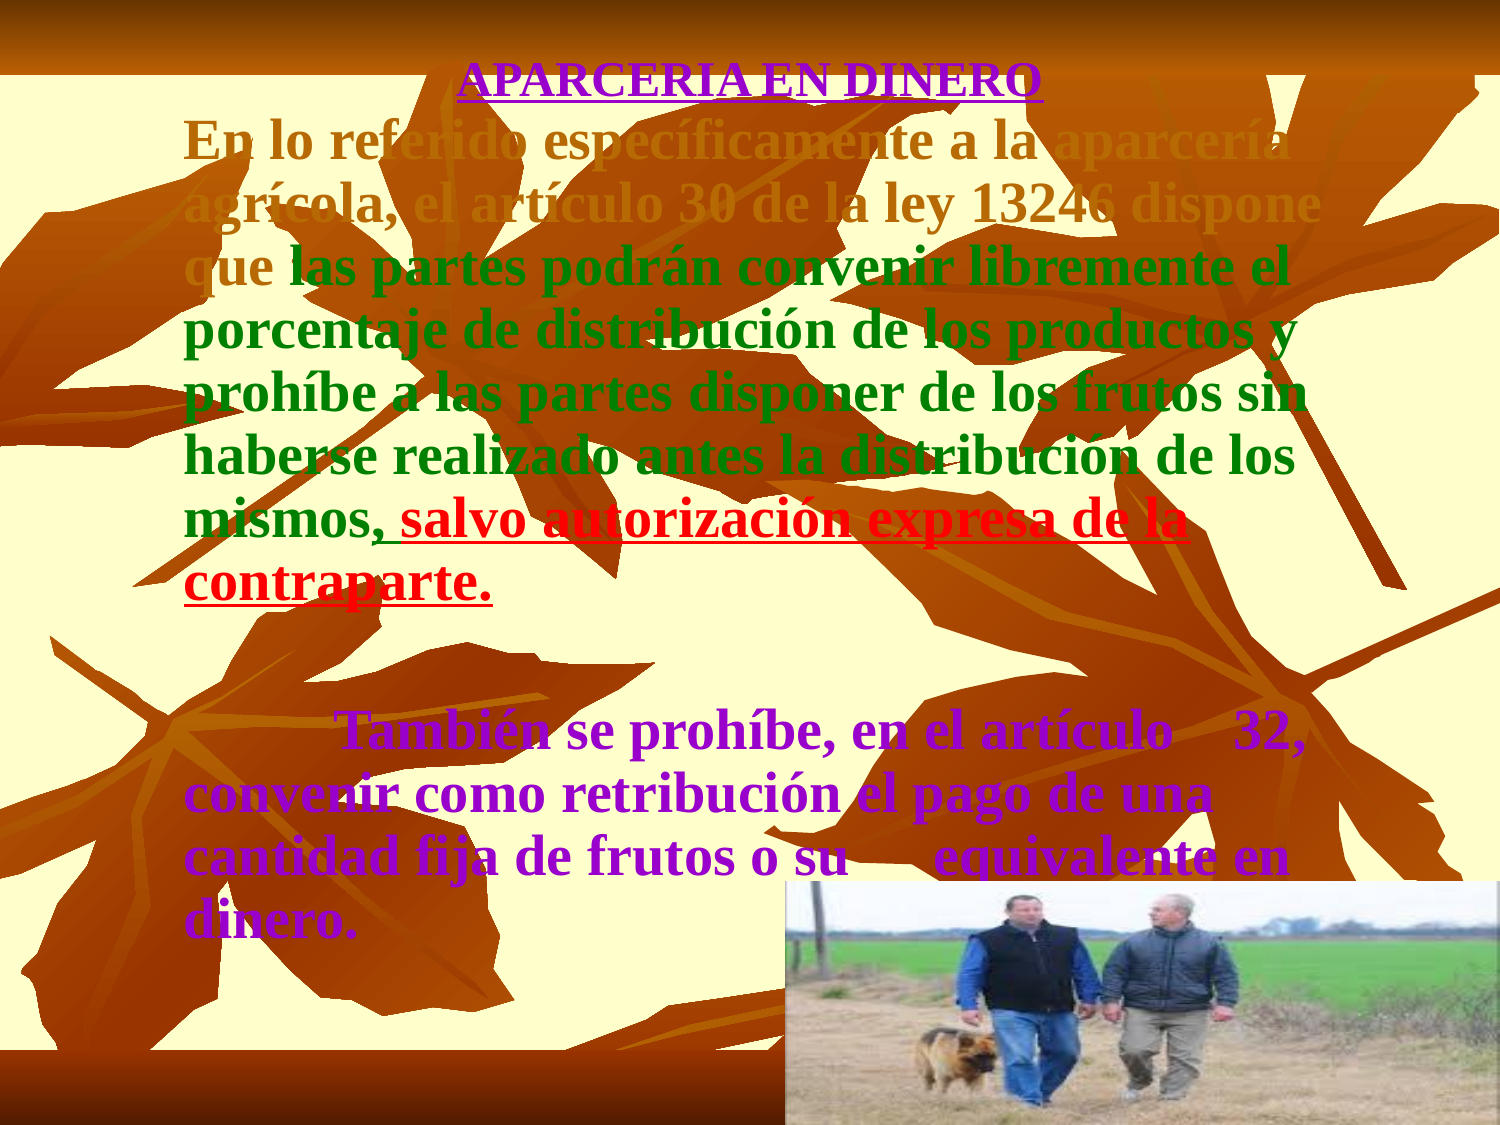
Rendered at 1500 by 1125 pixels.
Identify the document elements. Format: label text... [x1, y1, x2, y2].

list En lo referido específicamente a la aparcería agrícola, el artículo 30 de la ley 13246 dispone que las partes podrán convenir libremente el porcentaje de distribución de los productos y prohíbe a las partes disponer de los frutos sin haberse realizado antes la distribución de los mismos, salvo autorización expresa de la contraparte. También se prohíbe, en el artículo 32, convenir como retribución el pago de una cantidad fija de frutos o su equivalente en dinero. [112, 101, 1376, 1083]
picture [785, 881, 1500, 1125]
title APARCERIA EN DINERO [74, 45, 1426, 234]
